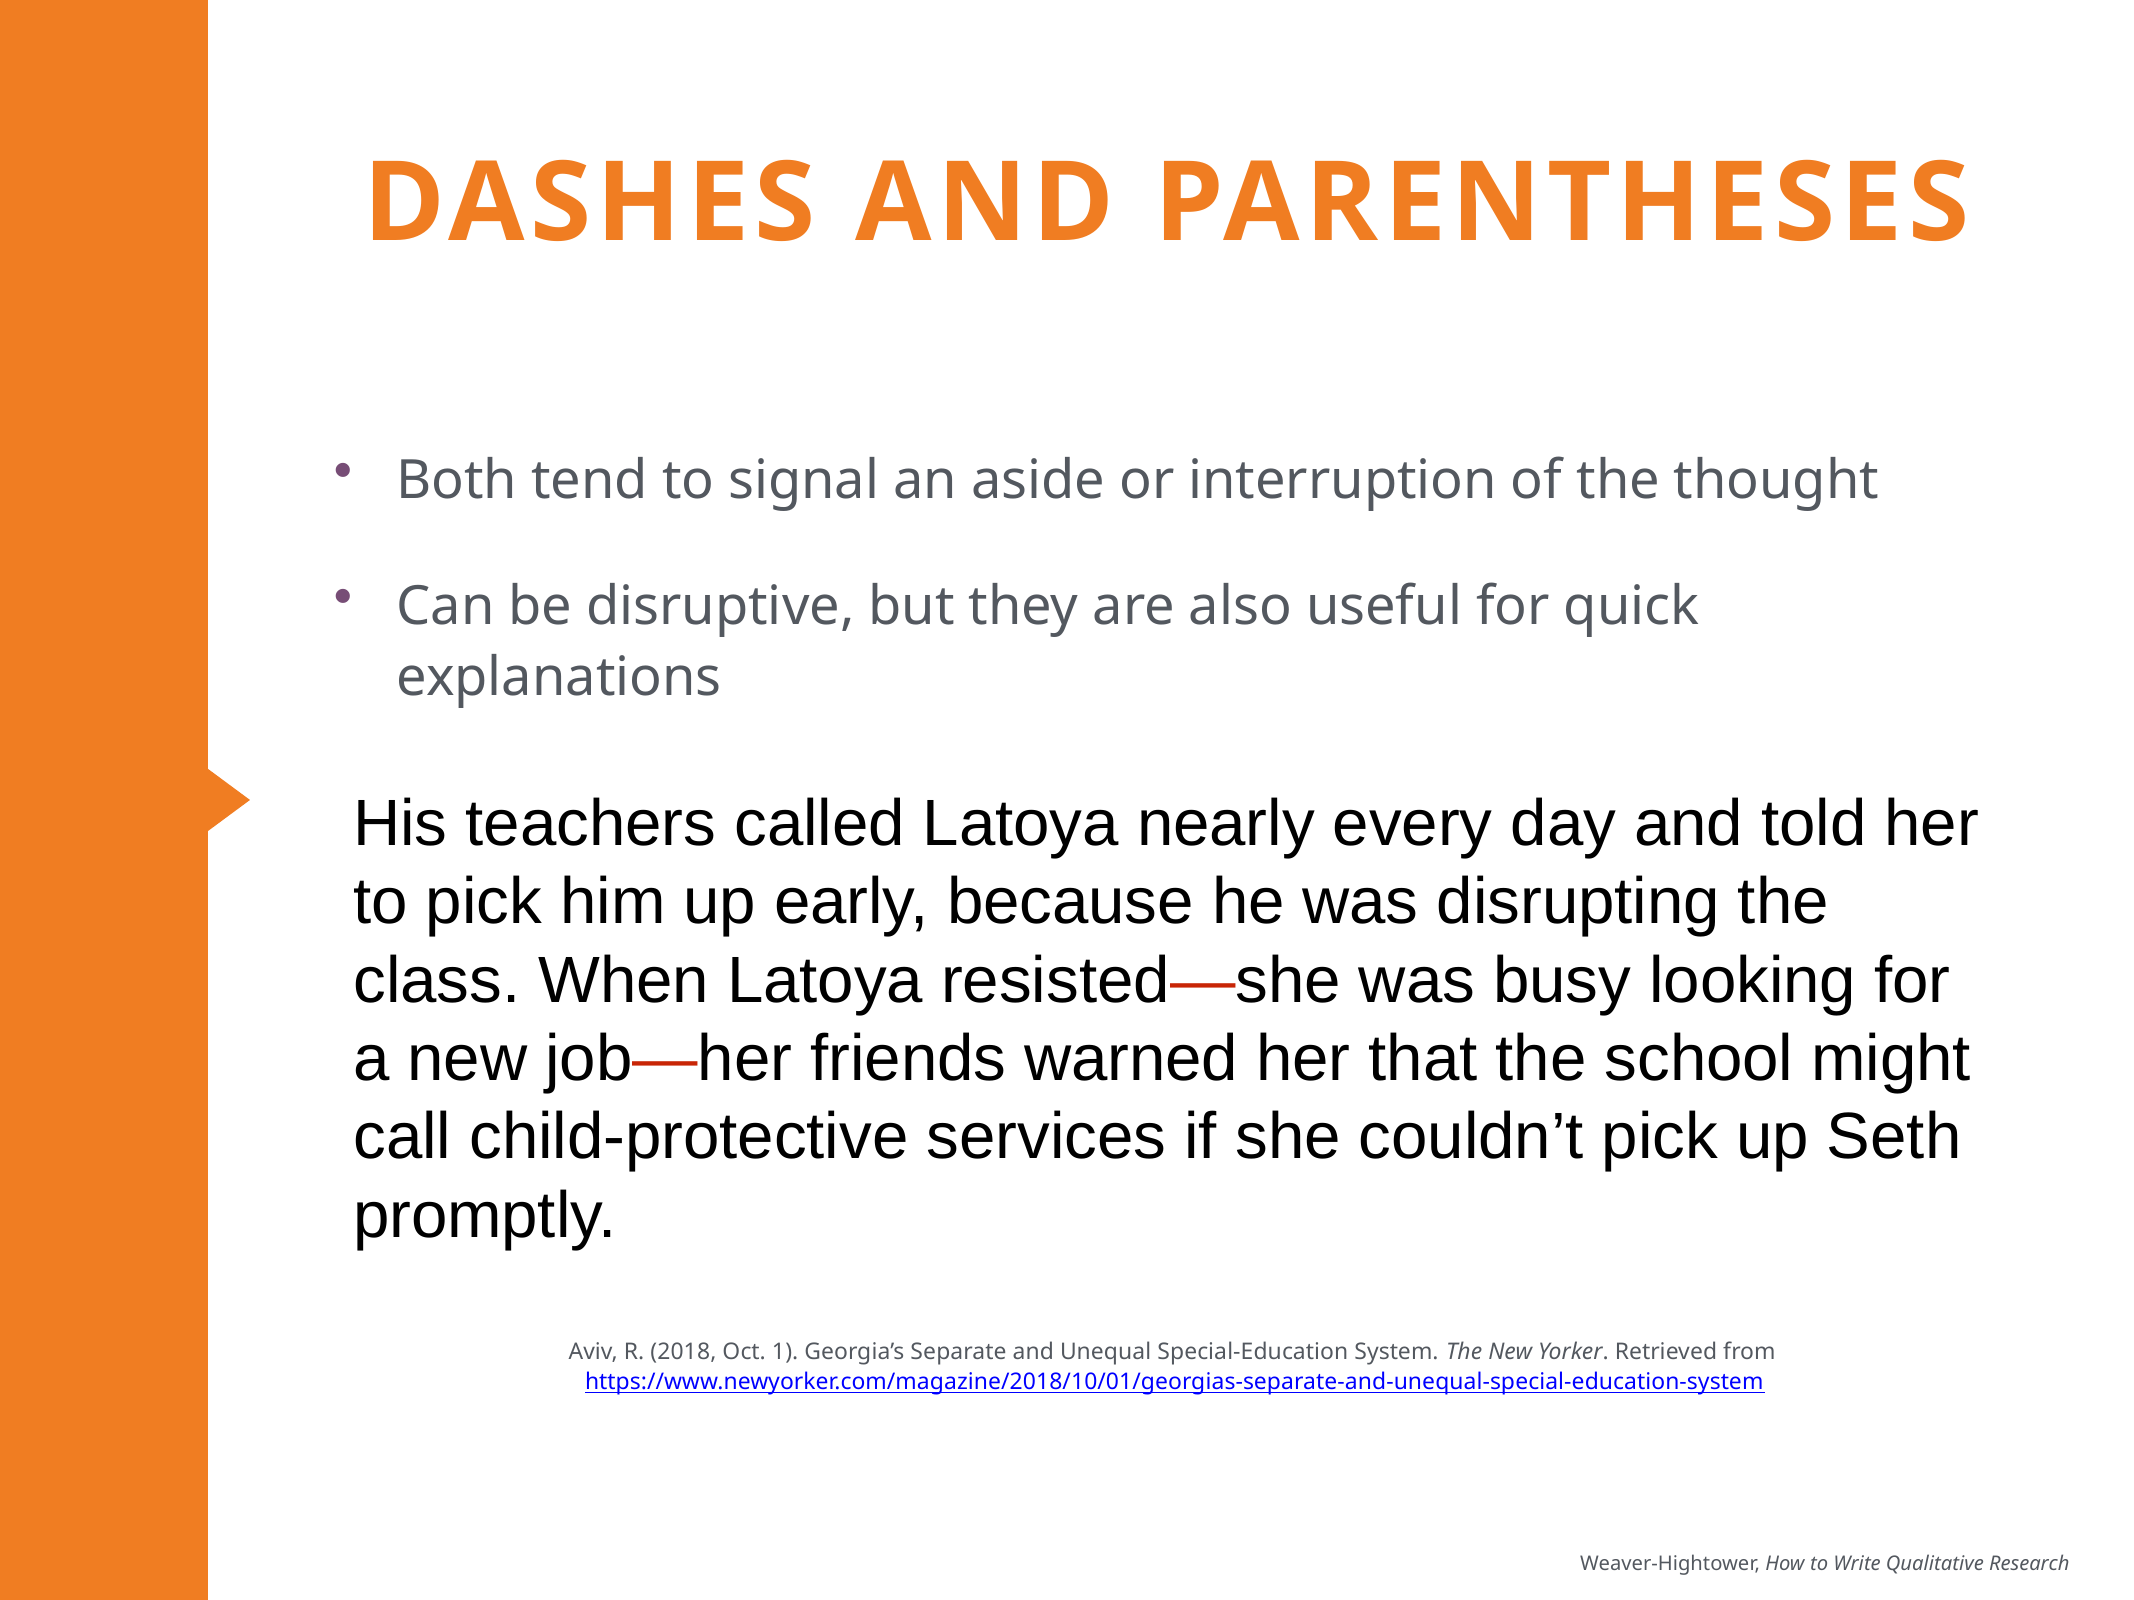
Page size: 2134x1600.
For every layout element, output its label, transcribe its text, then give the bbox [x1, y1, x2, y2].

text_box Aviv, R. (2018, Oct. 1). Georgia’s Separate and Unequal Special-Education System. The New Yorker. Retrieved from https://www.newyorker.com/magazine/2018/10/01/georgias-separate-and-unequal-special-education-system [311, 1333, 2040, 1399]
title Dashes and parentheses [333, 103, 2002, 314]
text_box His teachers called Latoya nearly every day and told her to pick him up early, because he was disrupting the class. When Latoya resisted—she was busy looking for a new job—her friends warned her that the school might call child-protective services if she couldn’t pick up Seth promptly. [353, 779, 1982, 1255]
list Both tend to signal an aside or interruption of the thought Can be disruptive, but they are also useful for quick explanations [333, 437, 2002, 826]
